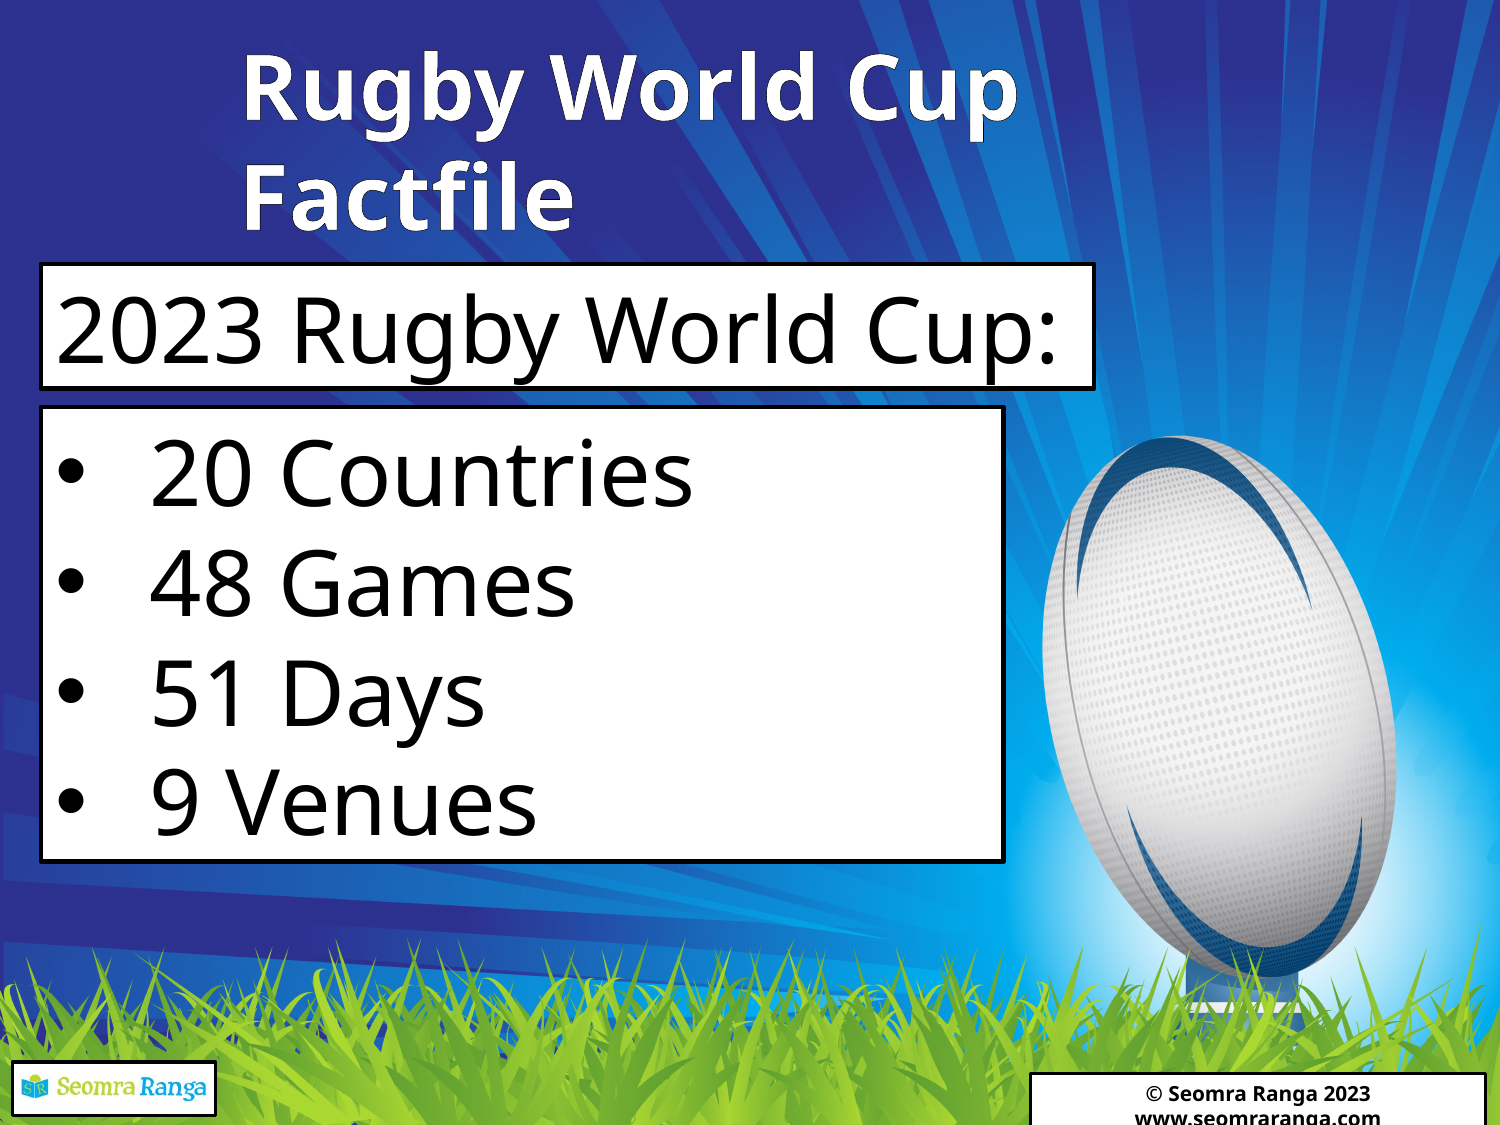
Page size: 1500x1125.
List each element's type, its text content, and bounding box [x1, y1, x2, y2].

text_box 20 Countries 48 Games 51 Days 9 Venues [40, 407, 1004, 862]
picture [0, 0, 1500, 1125]
text_box © Seomra Ranga 2023 www.seomraranga.com [1030, 1073, 1486, 1125]
text_box Rugby World Cup Factfile [223, 21, 1277, 256]
text_box 2023 Rugby World Cup: [41, 264, 1094, 389]
